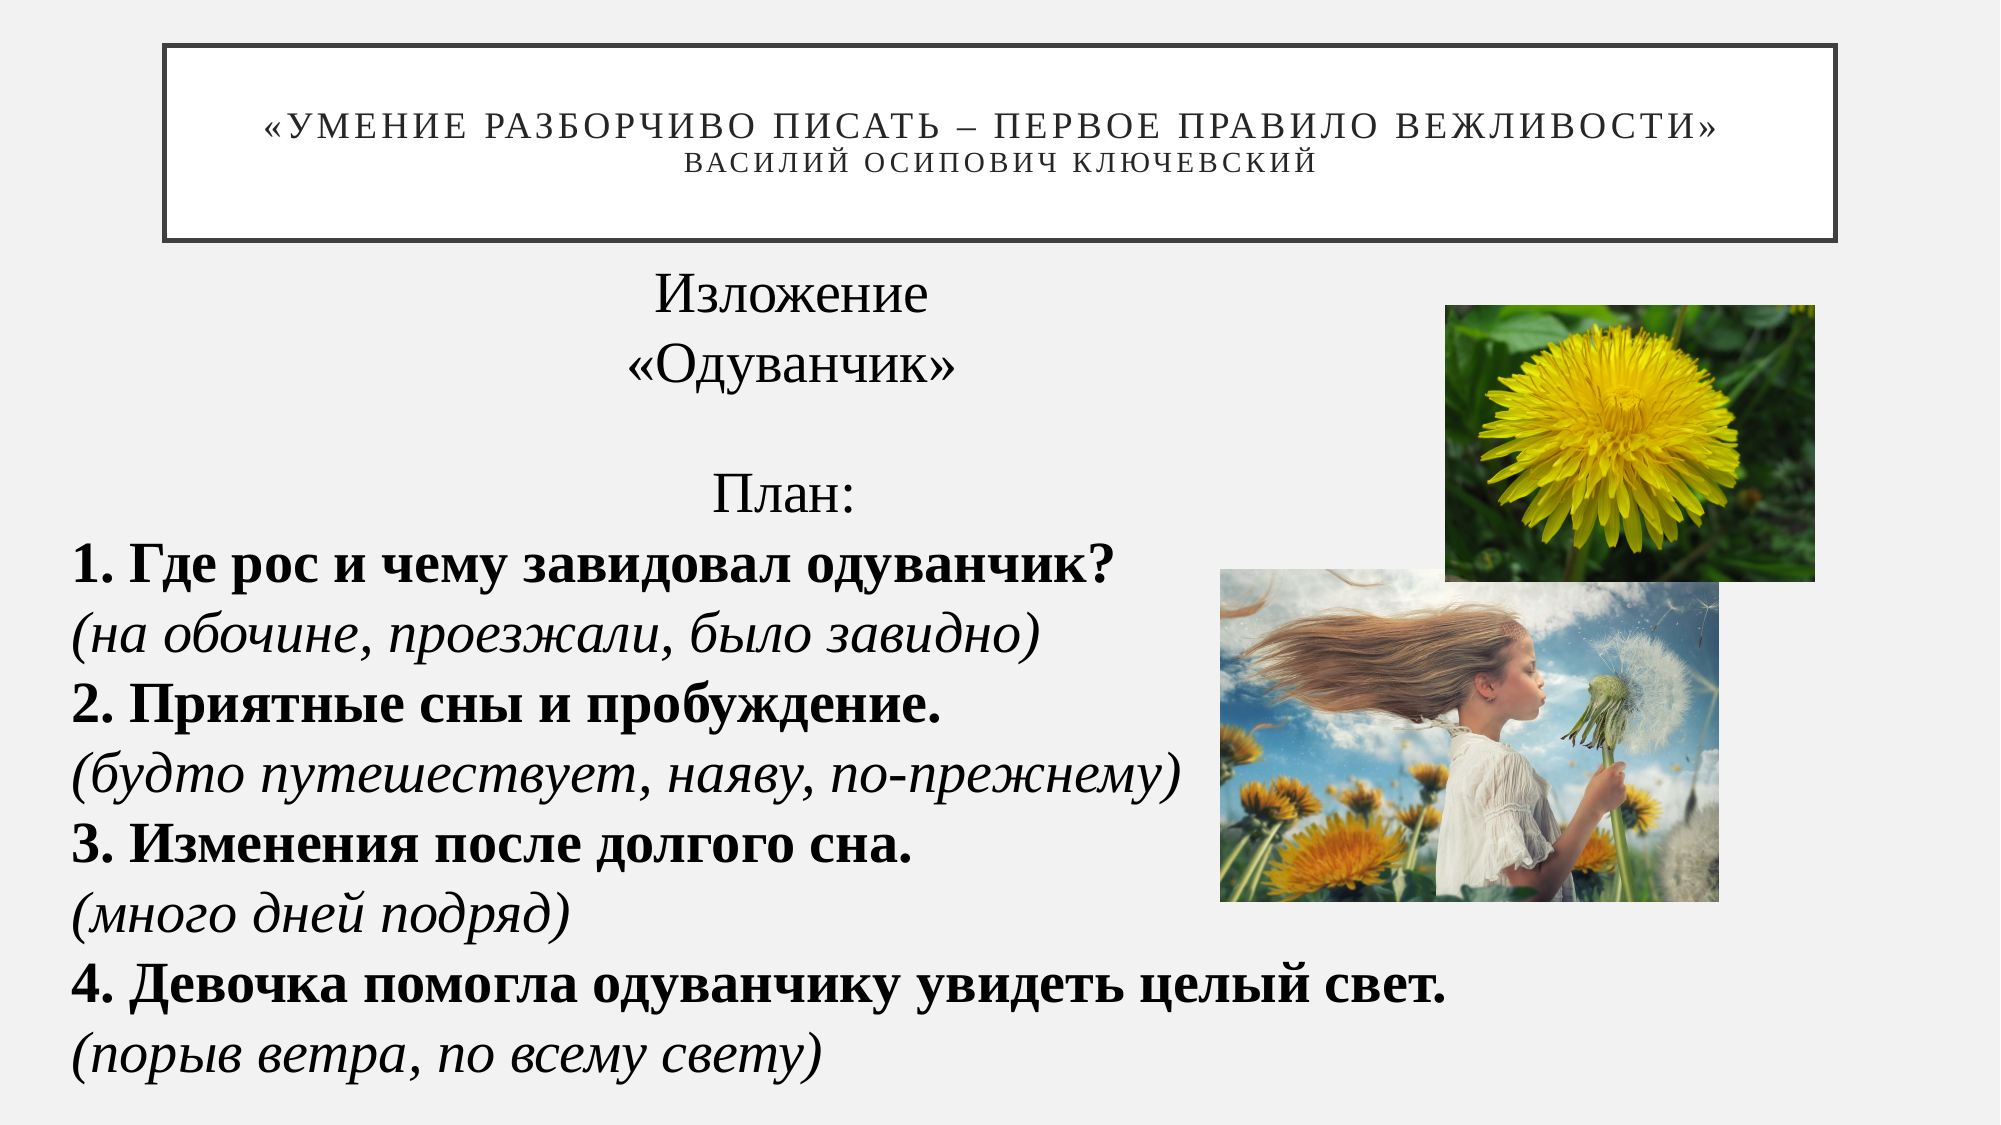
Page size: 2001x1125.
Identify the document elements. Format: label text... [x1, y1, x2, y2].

picture [1219, 305, 1815, 902]
title «умение разборчиво писать – первое правило вежливости» Василий Осипович Ключевский [162, 43, 1838, 243]
text_box Изложение «Одуванчик» План: 1. Где рос и чему завидовал одуванчик? (на обочине, проезжали, было завидно) 2. Приятные сны и пробуждение. (будто путешествует, наяву, по-прежнему) 3. Изменения после долгого сна. (много дней подряд) 4. Девочка помогла одуванчику увидеть целый свет. (порыв ветра, по всему свету) [56, 246, 1528, 1125]
